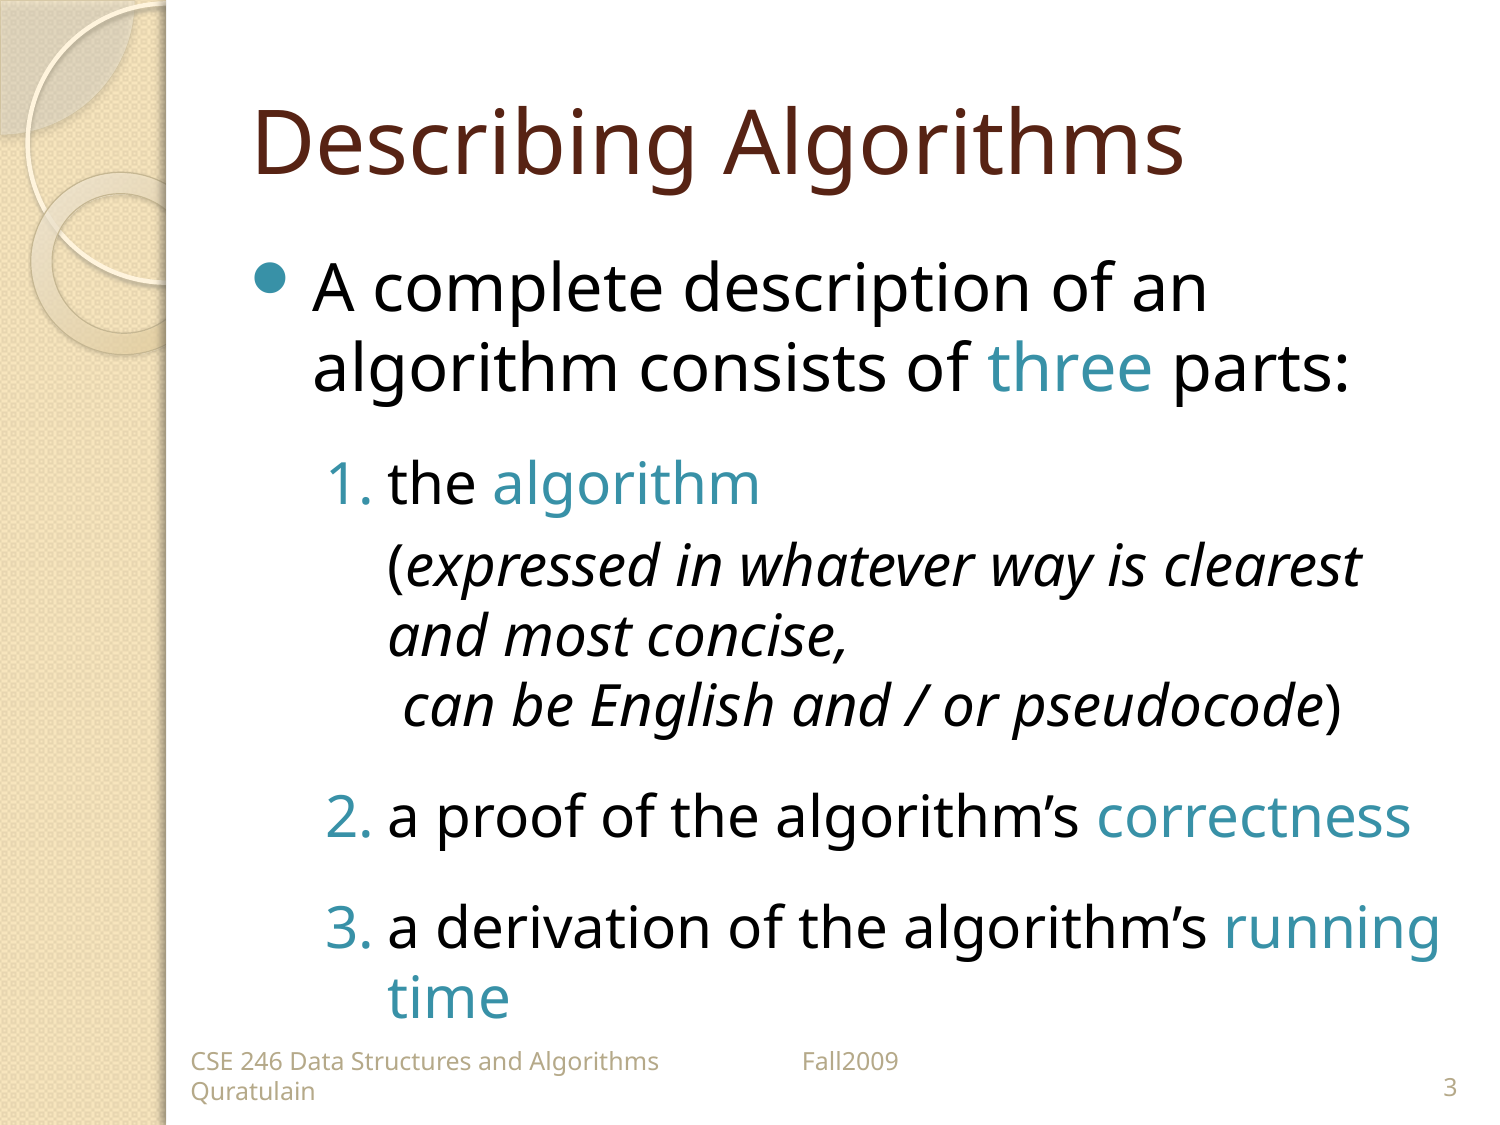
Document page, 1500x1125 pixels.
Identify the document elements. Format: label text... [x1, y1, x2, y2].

list A complete description of an algorithm consists of three parts: the algorithm (expressed in whatever way is clearest and most concise, can be English and / or pseudocode) a proof of the algorithm’s correctness a derivation of the algorithm’s running time [235, 237, 1466, 1025]
footer CSE 246 Data Structures and Algorithms Fall2009 Quratulain [175, 1034, 1413, 1113]
title Describing Algorithms [235, 45, 1466, 233]
slide_number 3 [1413, 1034, 1488, 1113]
